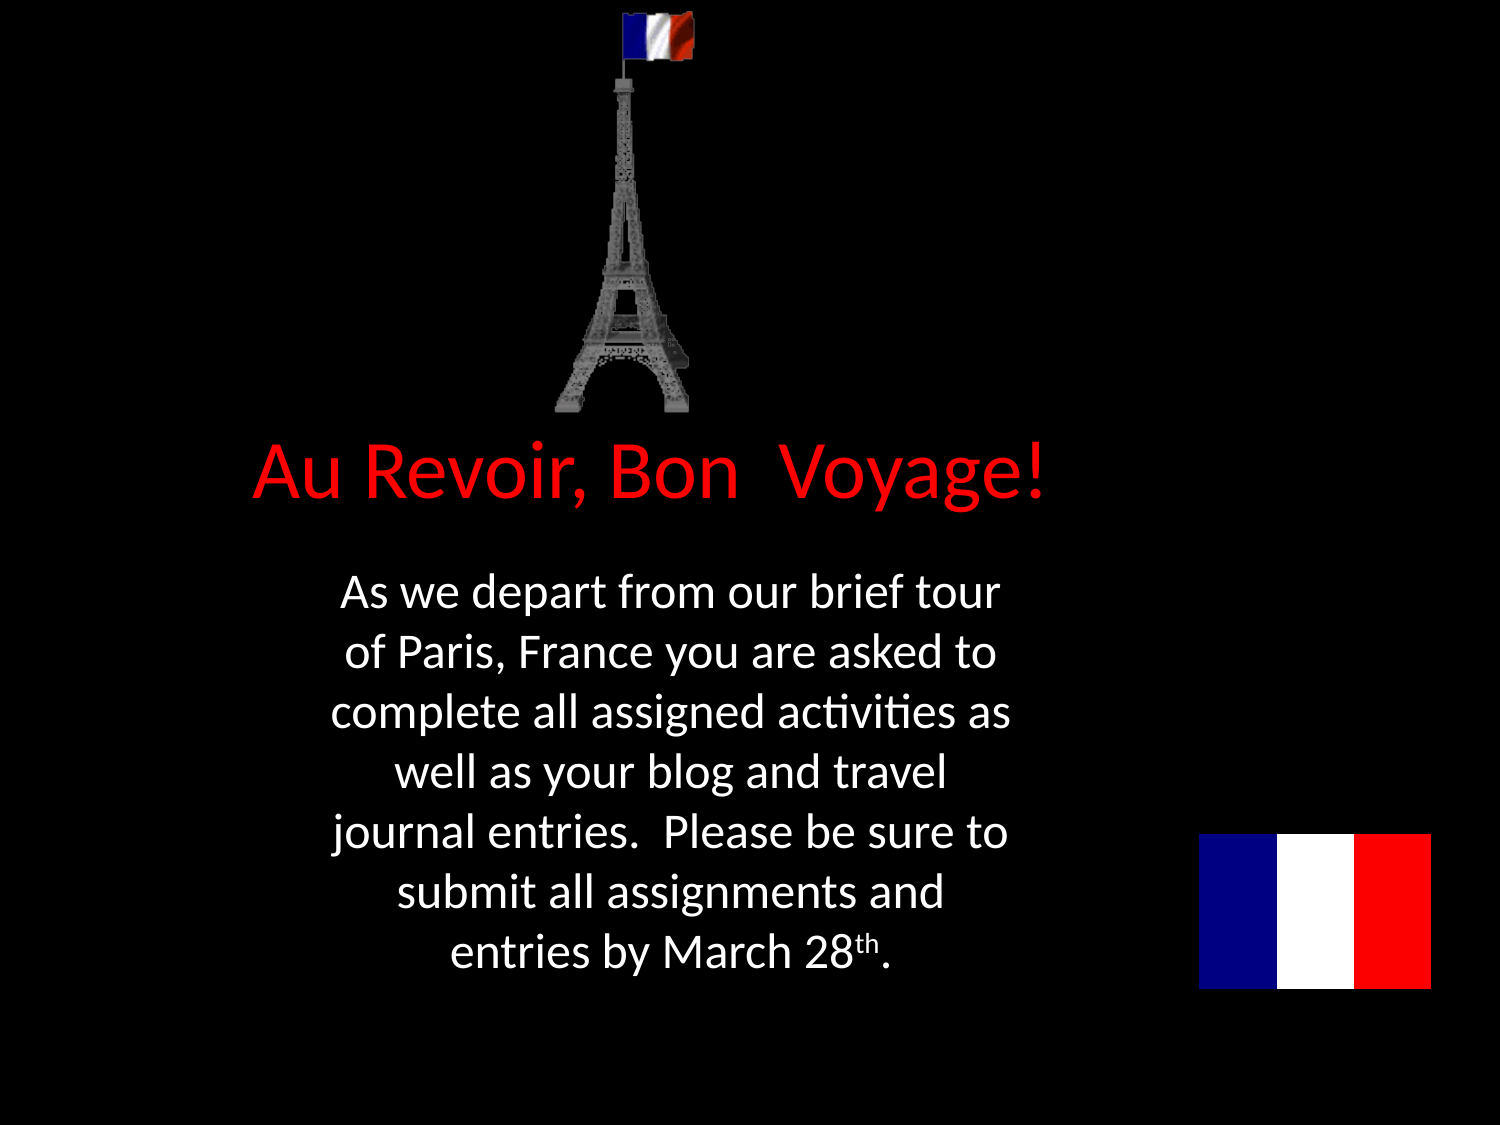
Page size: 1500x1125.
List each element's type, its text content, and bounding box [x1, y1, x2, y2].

text_box As we depart from our brief tour of Paris, France you are asked to complete all assigned activities as well as your blog and travel journal entries. Please be sure to submit all assignments and entries by March 28th. [307, 551, 1035, 986]
picture [541, 0, 826, 427]
text_box Au Revoir, Bon Voyage! [237, 407, 1151, 523]
picture [1197, 832, 1433, 991]
